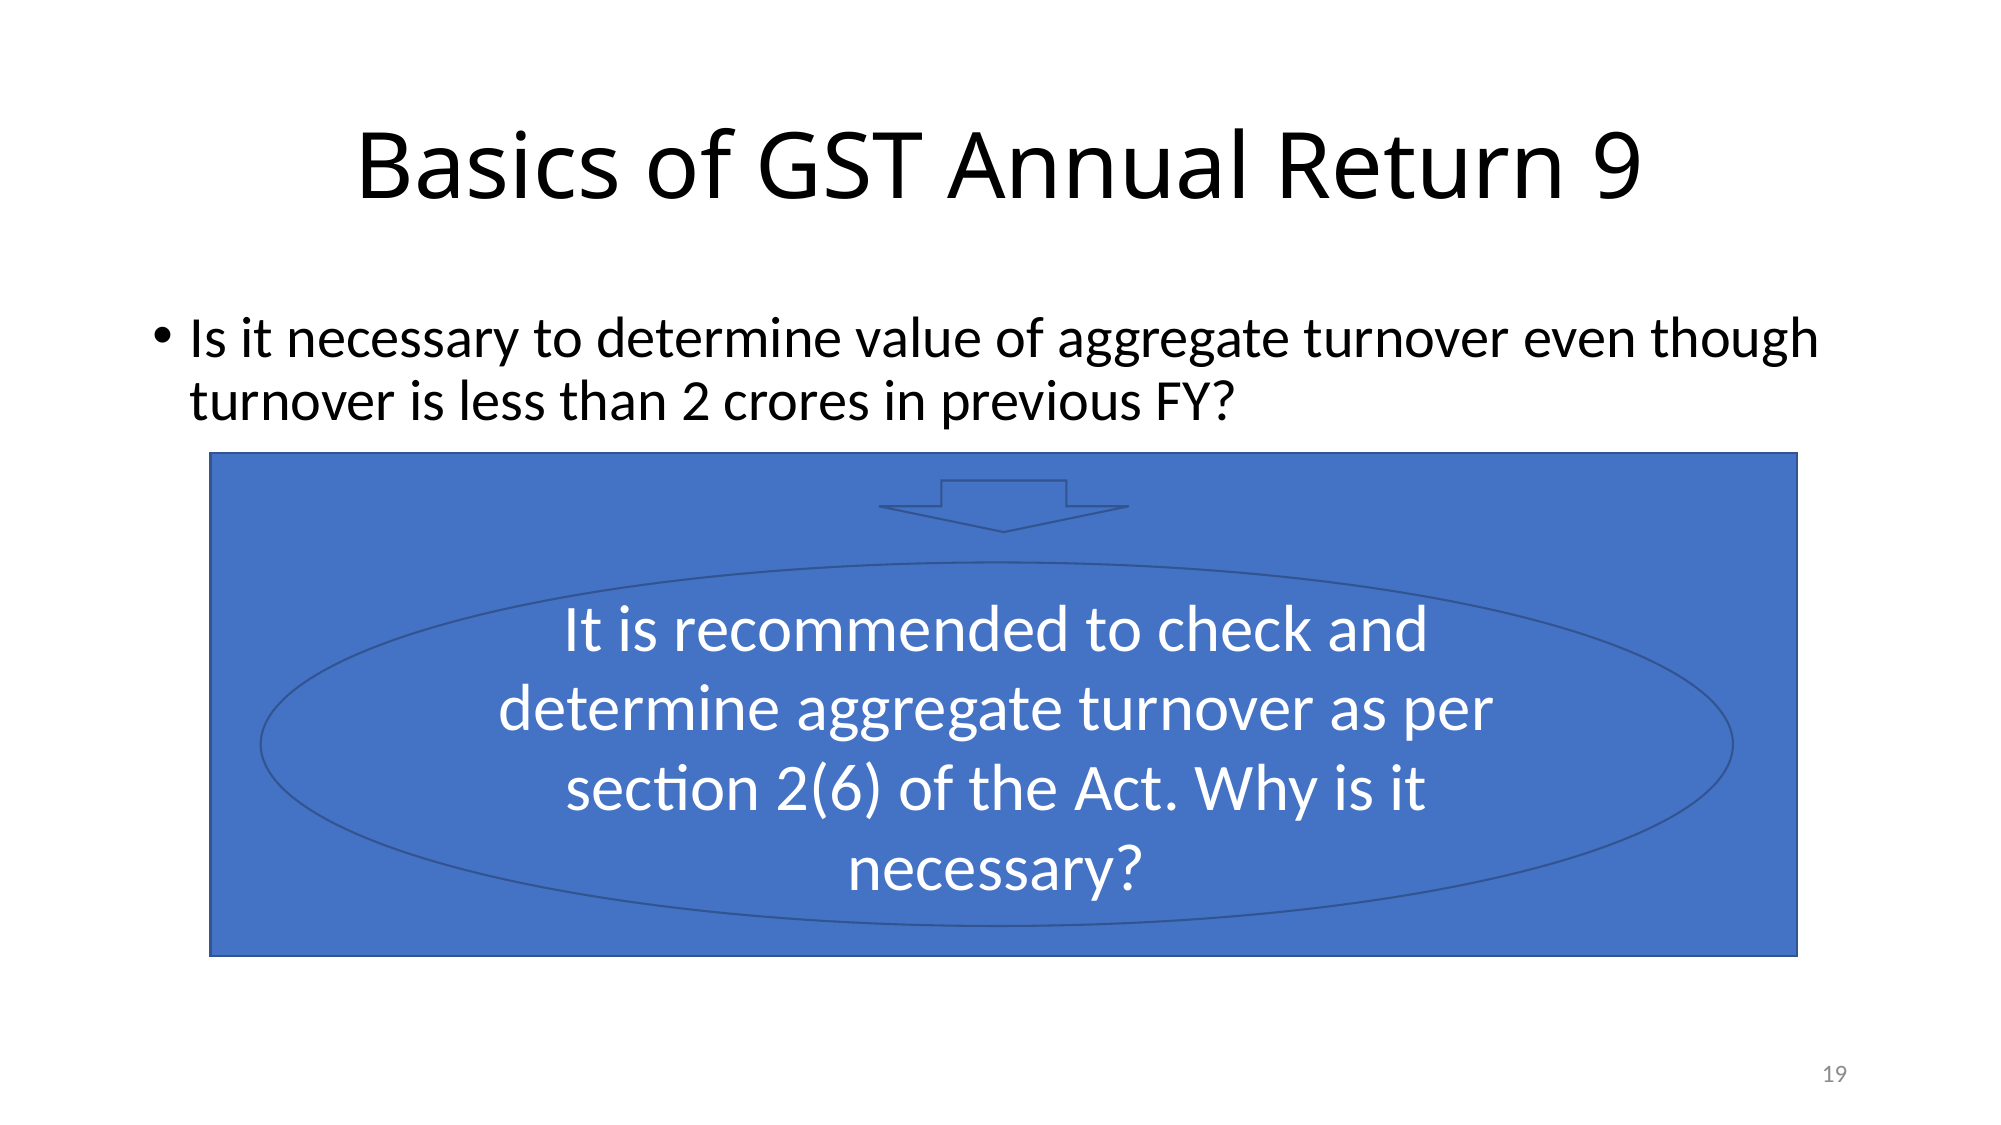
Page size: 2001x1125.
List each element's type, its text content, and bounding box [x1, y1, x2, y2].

slide_number 19 [1412, 1042, 1863, 1103]
text_box [209, 452, 1798, 957]
list Is it necessary to determine value of aggregate turnover even though turnover is less than 2 crores in previous FY? [137, 299, 1863, 1014]
text_box [878, 479, 1129, 534]
text_box It is recommended to check and determine aggregate turnover as per section 2(6) of the Act. Why is it necessary? [259, 561, 1735, 928]
title Basics of GST Annual Return 9 [137, 59, 1863, 278]
